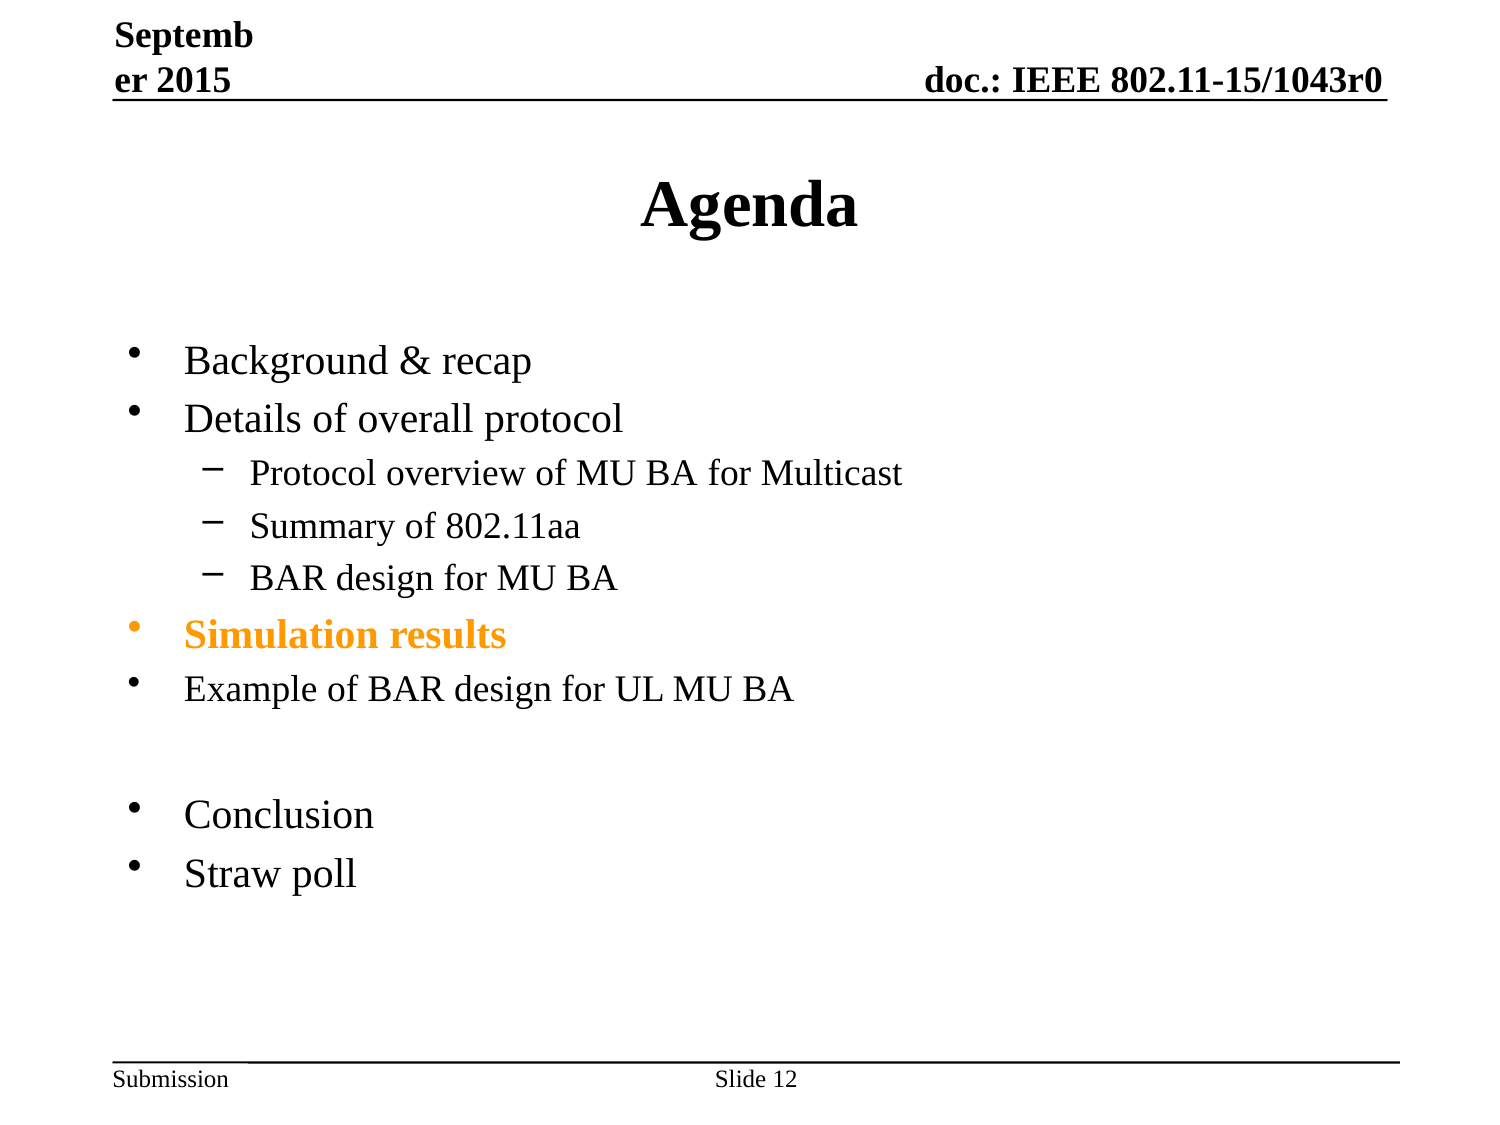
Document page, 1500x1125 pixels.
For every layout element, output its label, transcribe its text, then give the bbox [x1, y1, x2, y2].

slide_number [114, 54, 270, 101]
slide_number Slide 12 [712, 1061, 800, 1093]
list Background & recap Details of overall protocol Protocol overview of MU BA for Multicast Summary of 802.11aa BAR design for MU BA Simulation results Example of BAR design for UL MU BA Conclusion Straw poll [112, 324, 1388, 1001]
title Agenda [112, 112, 1388, 288]
